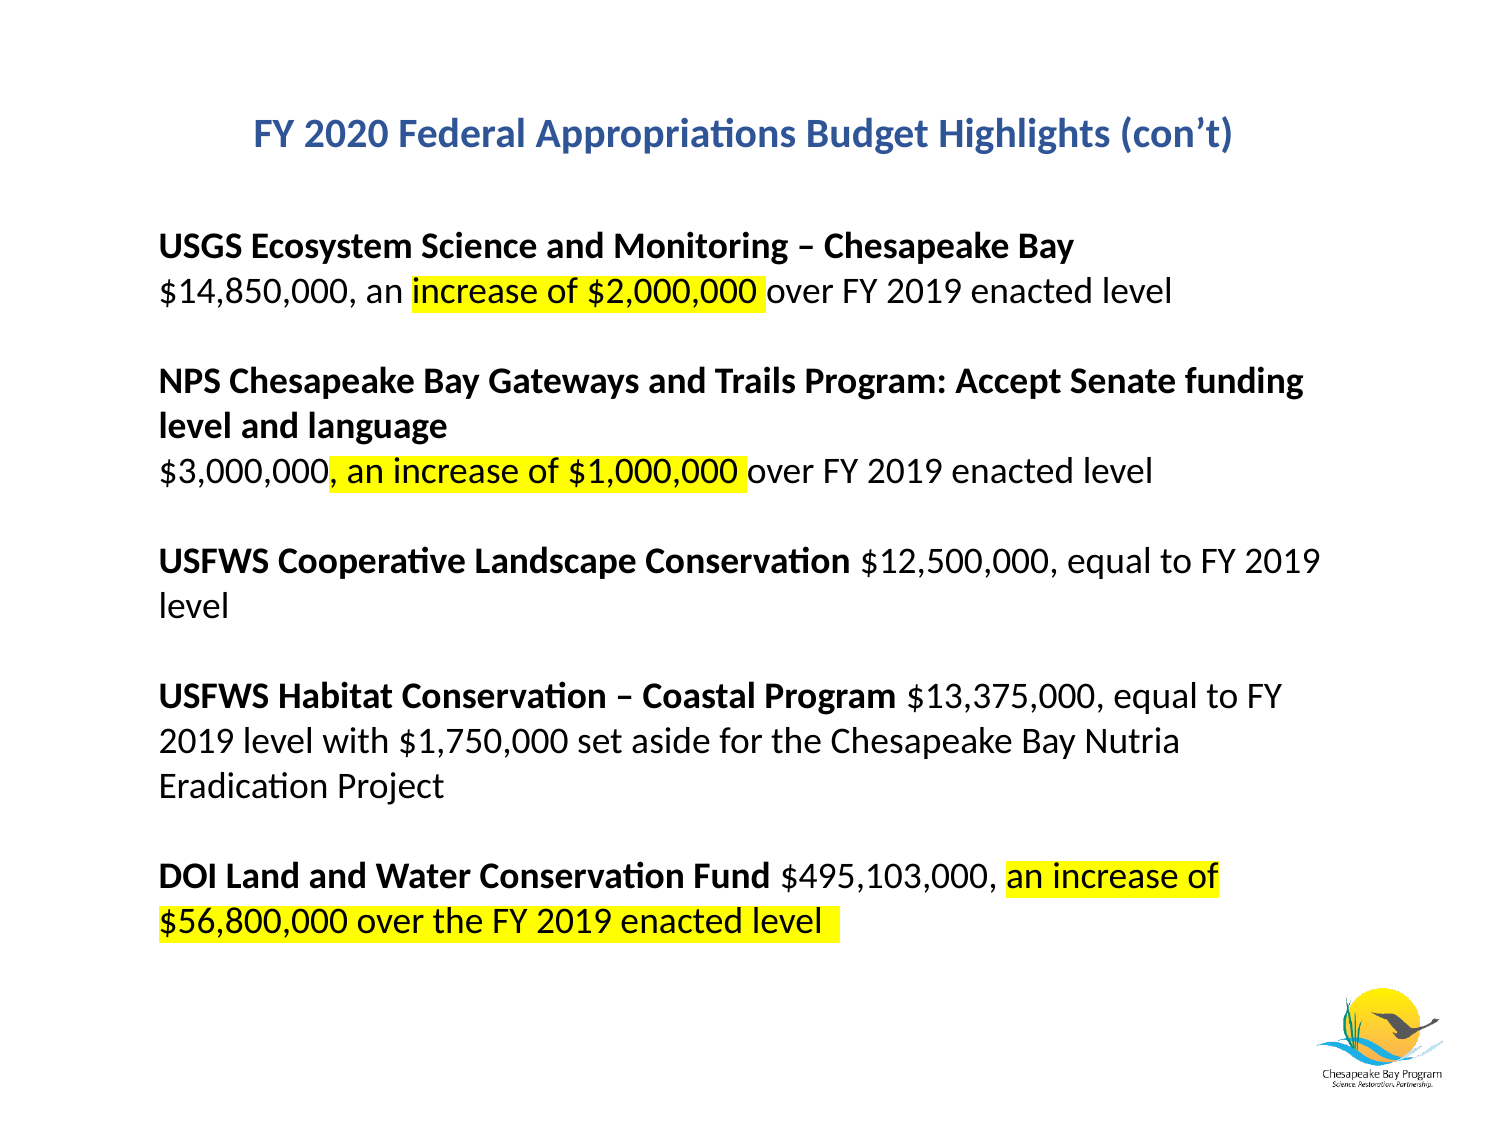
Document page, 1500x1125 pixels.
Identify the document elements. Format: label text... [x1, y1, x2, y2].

picture [1315, 987, 1444, 1088]
text_box FY 2020 Federal Appropriations Budget Highlights (con’t) [99, 98, 1388, 164]
text_box USGS Ecosystem Science and Monitoring – Chesapeake Bay $14,850,000, an increase of $2,000,000 over FY 2019 enacted level NPS Chesapeake Bay Gateways and Trails Program: Accept Senate funding level and language $3,000,000, an increase of $1,000,000 over FY 2019 enacted level USFWS Cooperative Landscape Conservation $12,500,000, equal to FY 2019 level USFWS Habitat Conservation – Coastal Program $13,375,000, equal to FY 2019 level with $1,750,000 set aside for the Chesapeake Bay Nutria Eradication Project DOI Land and Water Conservation Fund $495,103,000, an increase of $56,800,000 over the FY 2019 enacted level [143, 214, 1344, 949]
